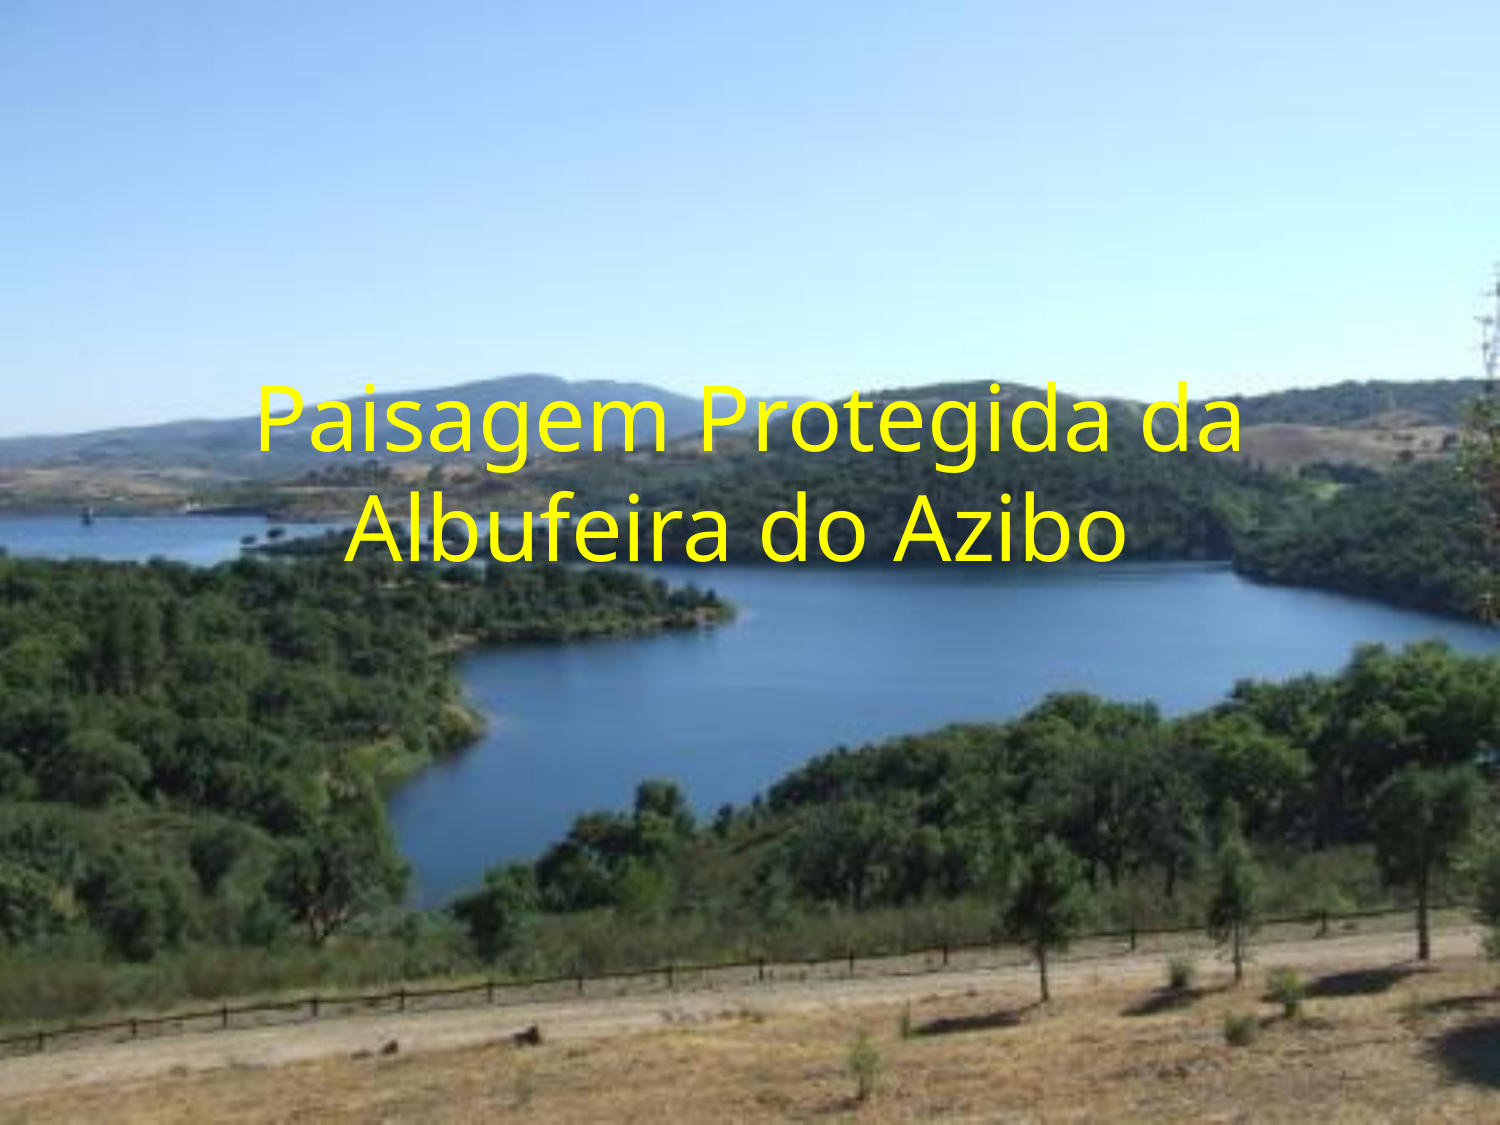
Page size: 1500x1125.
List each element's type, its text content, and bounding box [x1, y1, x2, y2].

title Paisagem Protegida da Albufeira do Azibo [112, 349, 1388, 591]
picture [0, 0, 1500, 1125]
